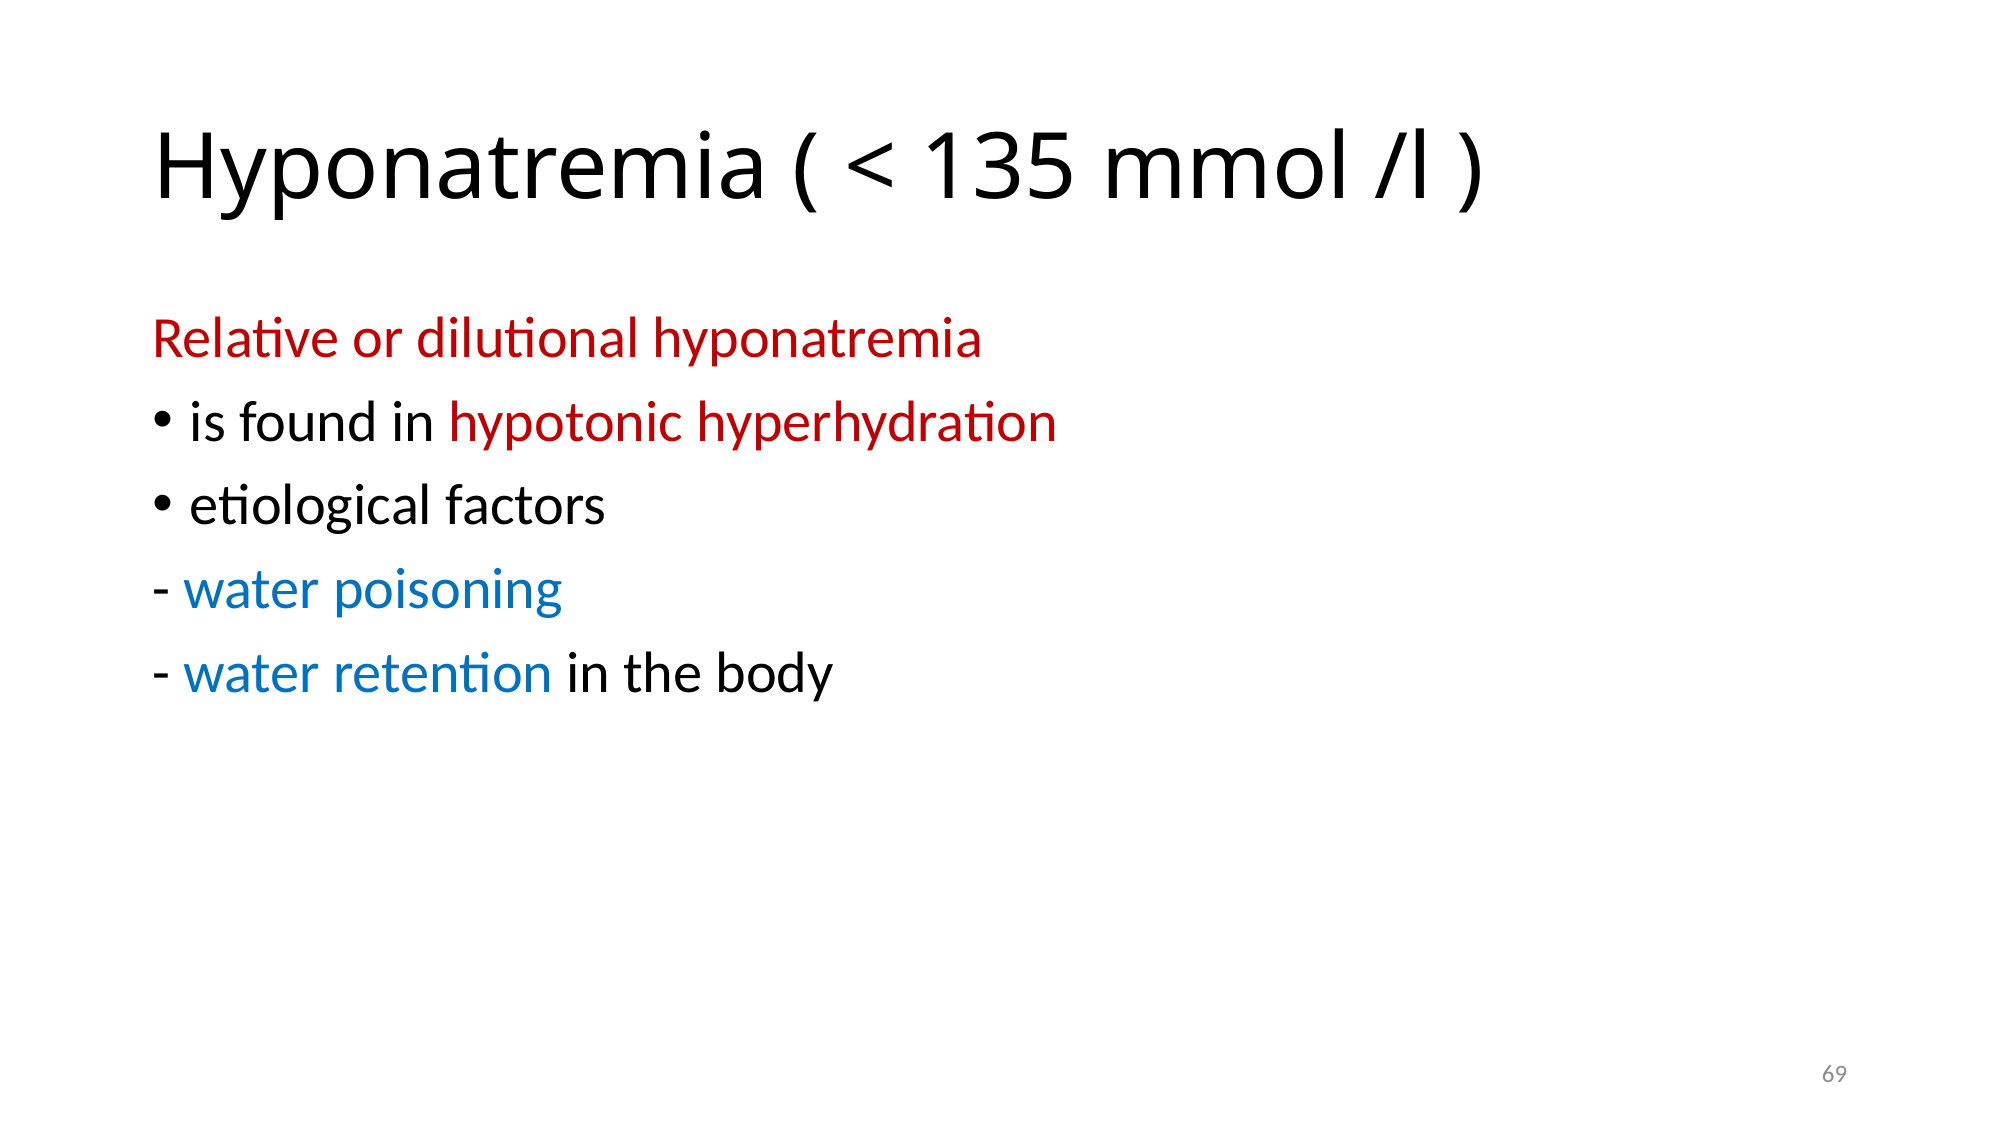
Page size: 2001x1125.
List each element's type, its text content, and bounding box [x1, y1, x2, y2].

title Hyponatremia ( < 135 mmol /l ) [137, 59, 1863, 278]
slide_number 69 [1412, 1042, 1863, 1103]
list Relative or dilutional hyponatremia is found in hypotonic hyperhydration etiological factors - water poisoning - water retention in the body [137, 299, 1863, 1014]
